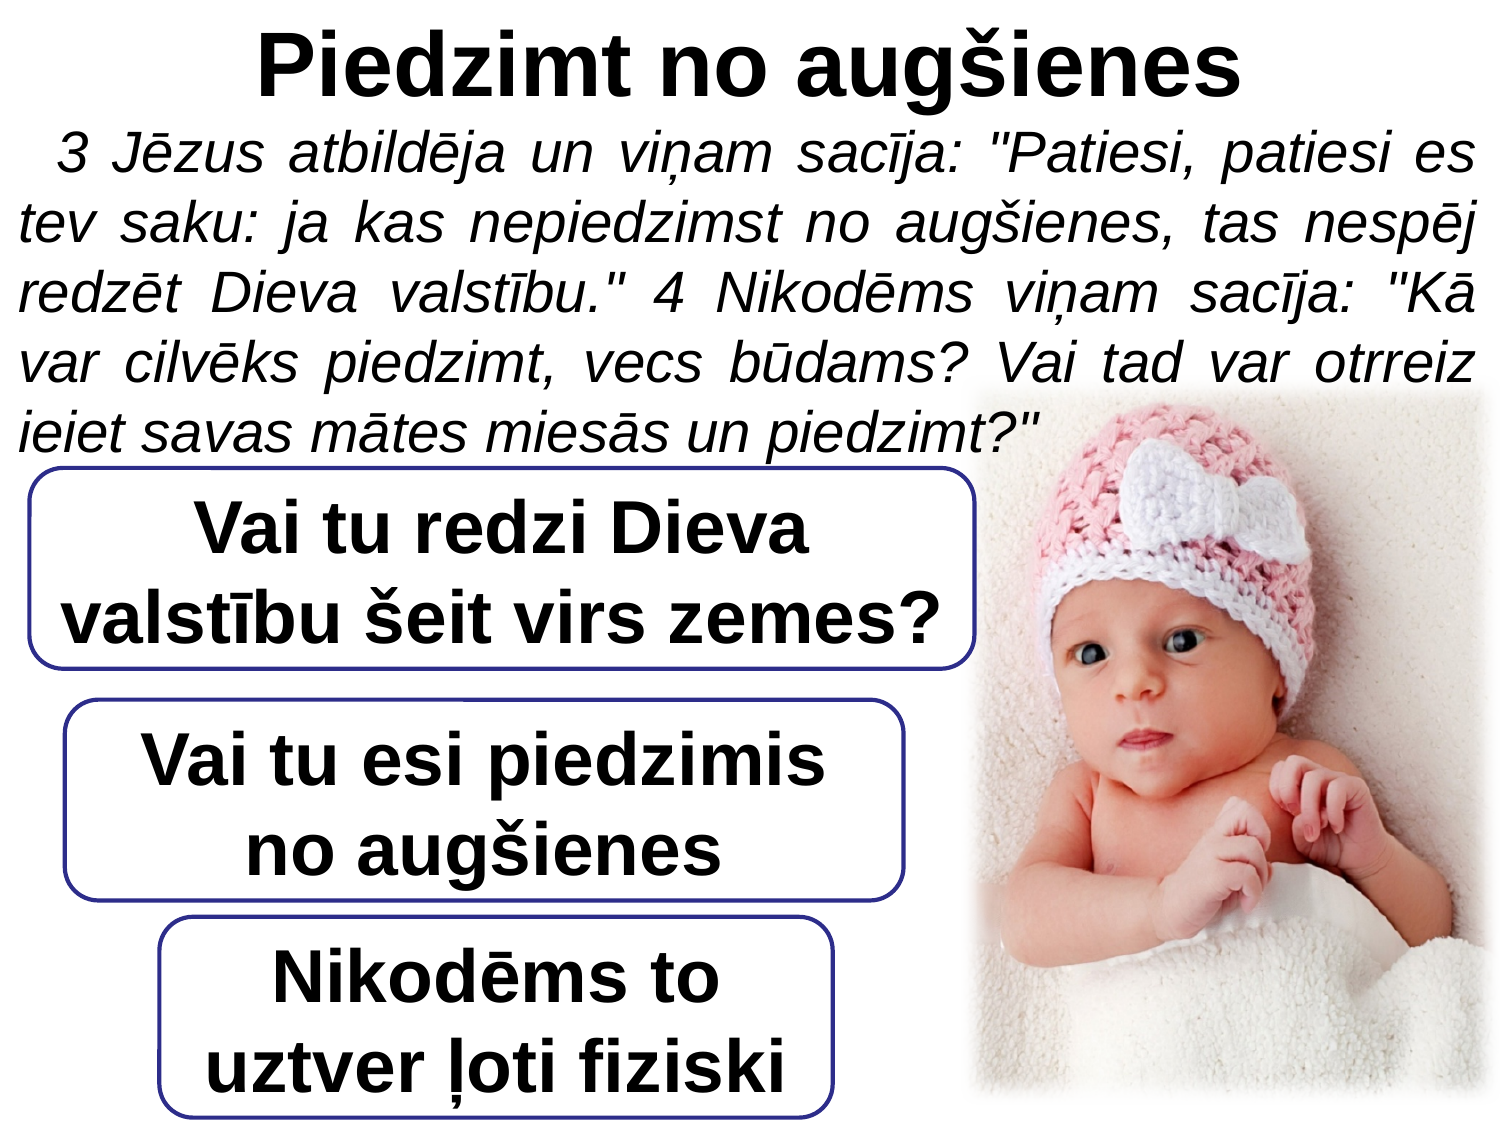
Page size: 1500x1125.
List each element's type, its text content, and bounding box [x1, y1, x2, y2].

text_box Vai tu esi piedzimis no augšienes [62, 697, 906, 903]
text_box Vai tu redzi Dieva valstību šeit virs zemes? [27, 465, 955, 671]
picture [960, 374, 1500, 1107]
list 3 Jēzus atbildēja un viņam sacīja: "Patiesi, patiesi es tev saku: ja kas nepiedzimst no augšienes, tas nespēj redzēt Dieva valstību." 4 Nikodēms viņam sacīja: "Kā var cilvēks piedzimt, vecs būdams? Vai tad var otrreiz ieiet savas mātes miesās un piedzimt?" [0, 149, 1494, 469]
title Piedzimt no augšienes [0, 0, 1500, 149]
text_box Nikodēms to uztver ļoti fiziski [157, 914, 835, 1120]
